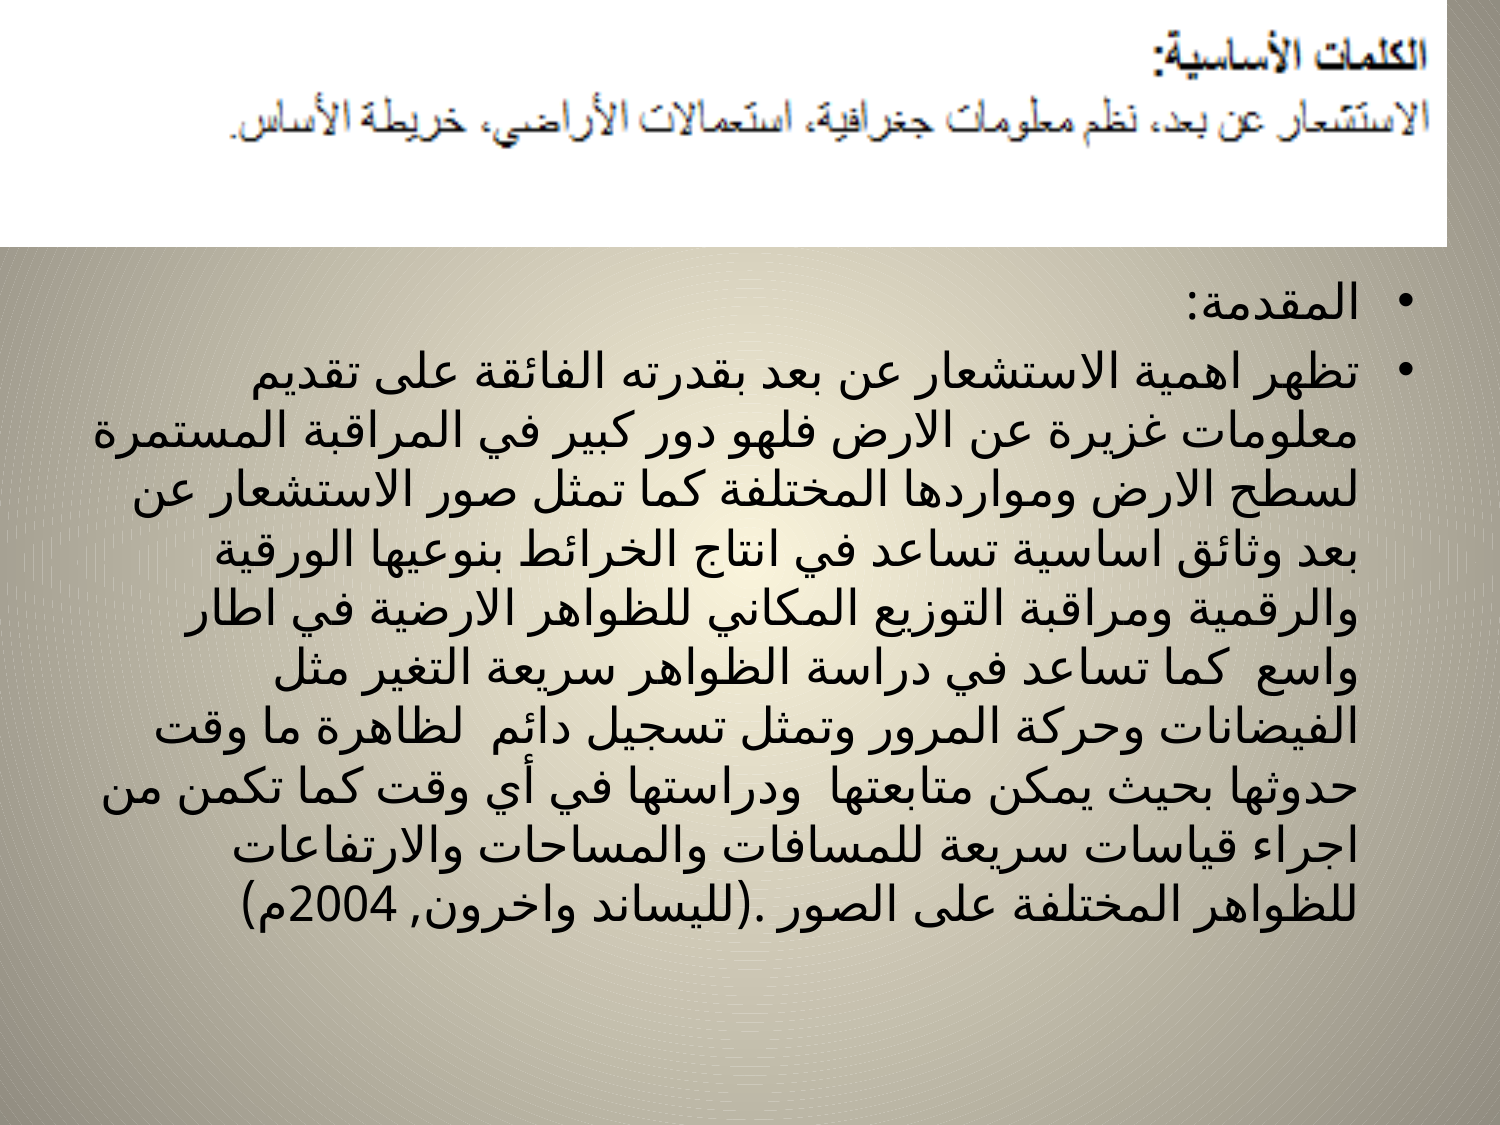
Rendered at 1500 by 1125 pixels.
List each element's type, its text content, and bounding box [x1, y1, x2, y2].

list المقدمة: تظهر اهمية الاستشعار عن بعد بقدرته الفائقة على تقديم معلومات غزيرة عن الارض فلهو دور كبير في المراقبة المستمرة لسطح الارض ومواردها المختلفة كما تمثل صور الاستشعار عن بعد وثائق اساسية تساعد في انتاج الخرائط بنوعيها الورقية والرقمية ومراقبة التوزيع المكاني للظواهر الارضية في اطار واسع كما تساعد في دراسة الظواهر سريعة التغير مثل الفيضانات وحركة المرور وتمثل تسجيل دائم لظاهرة ما وقت حدوثها بحيث يمكن متابعتها ودراستها في أي وقت كما تكمن من اجراء قياسات سريعة للمسافات والمساحات والارتفاعات للظواهر المختلفة على الصور .(لليساند واخرون, 2004م) [75, 262, 1425, 1005]
picture [0, 0, 1448, 247]
